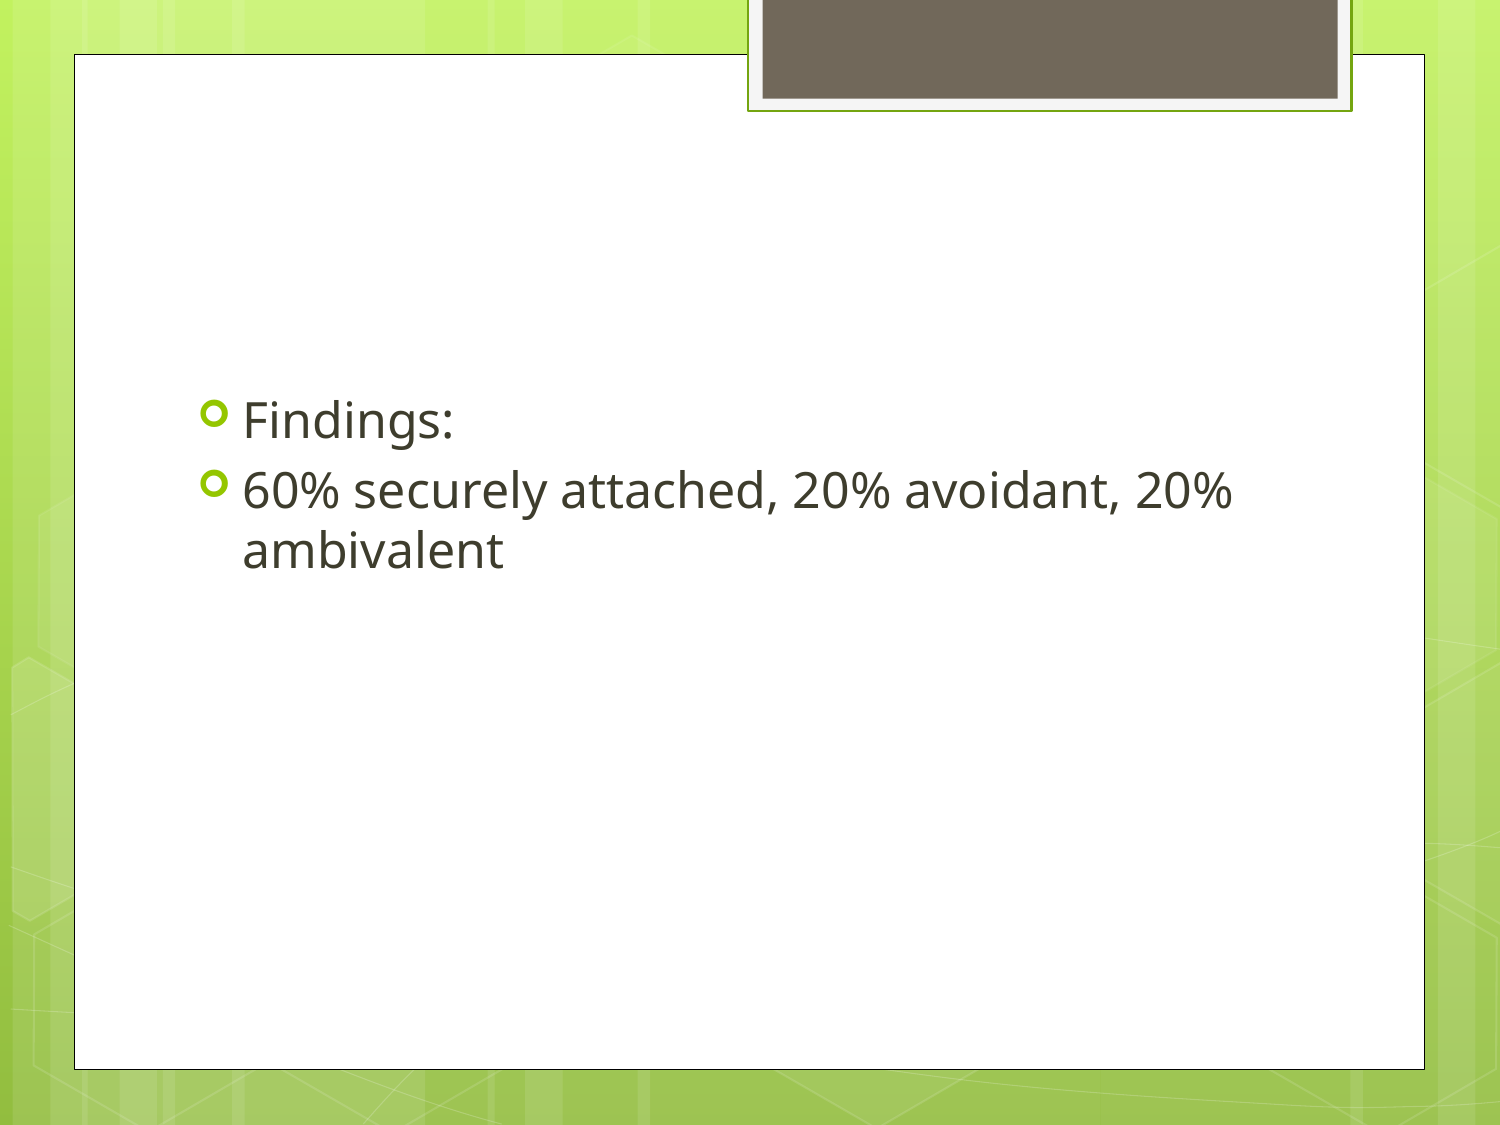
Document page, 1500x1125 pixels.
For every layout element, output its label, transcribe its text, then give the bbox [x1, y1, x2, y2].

list Findings: 60% securely attached, 20% avoidant, 20% ambivalent [171, 381, 1283, 957]
